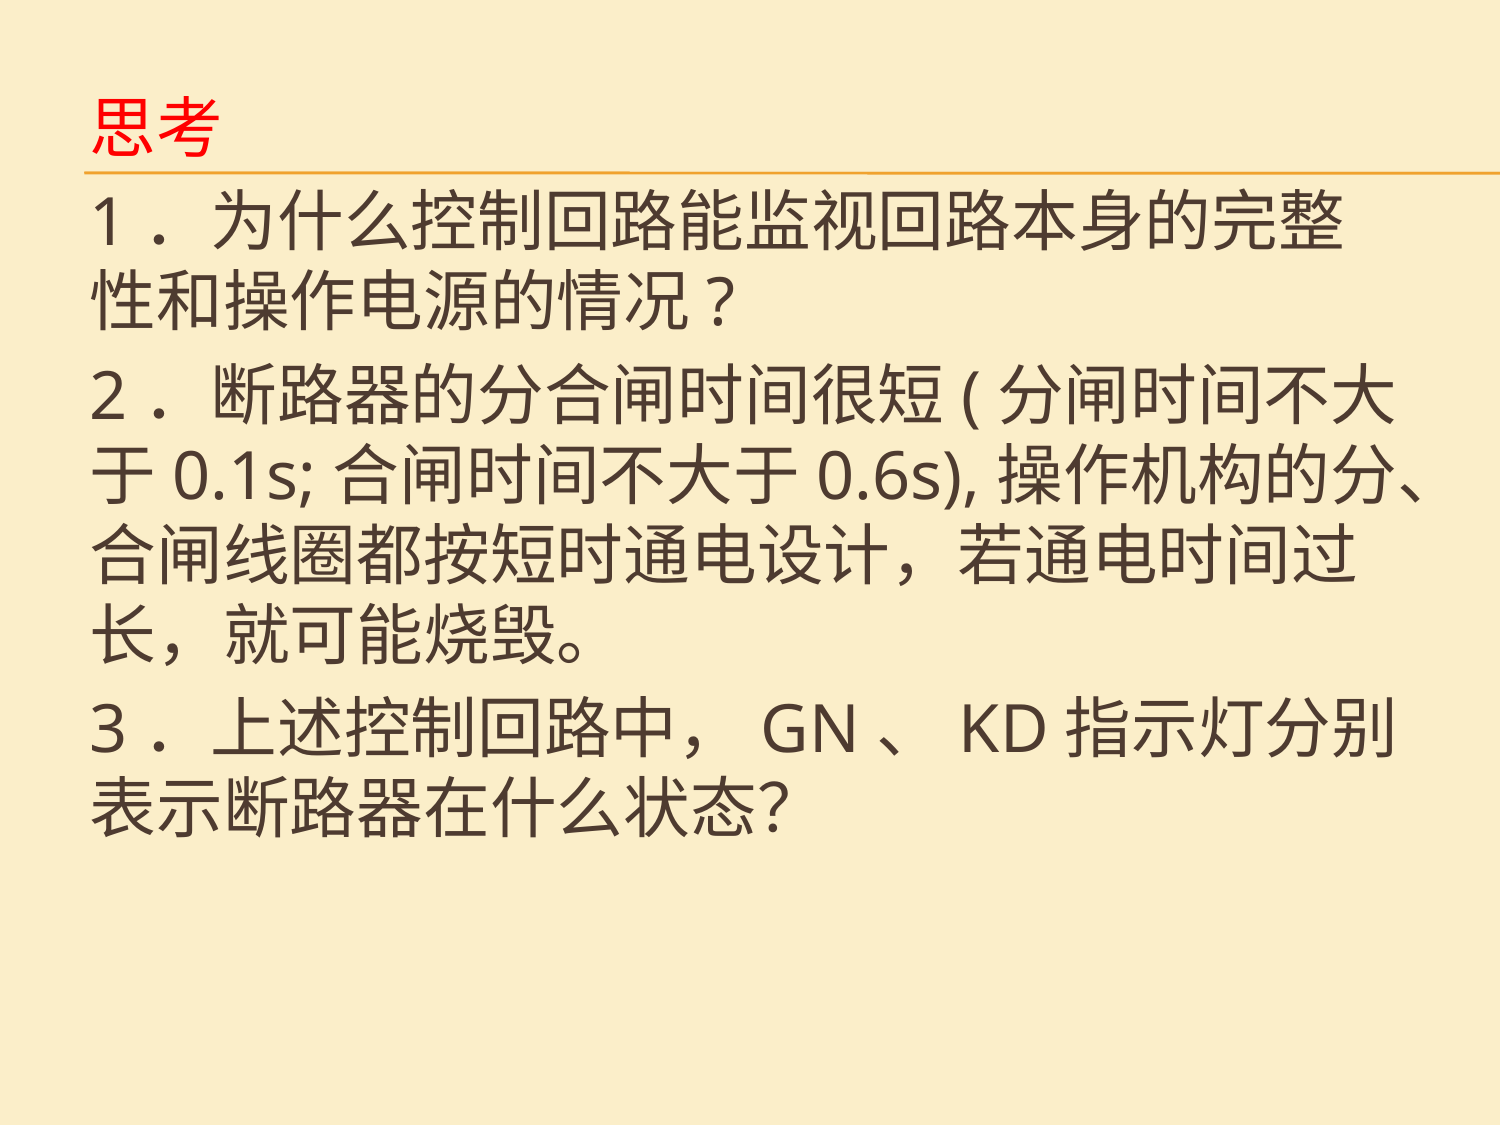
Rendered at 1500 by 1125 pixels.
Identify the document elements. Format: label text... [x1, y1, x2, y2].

list 思考 1．为什么控制回路能监视回路本身的完整性和操作电源的情况? 2．断路器的分合闸时间很短(分闸时间不大于0.1s;合闸时间不大于0.6s),操作机构的分、合闸线圈都按短时通电设计，若通电时间过长，就可能烧毁。 3．上述控制回路中，GN、KD指示灯分别表示断路器在什么状态？ [75, 78, 1425, 1032]
